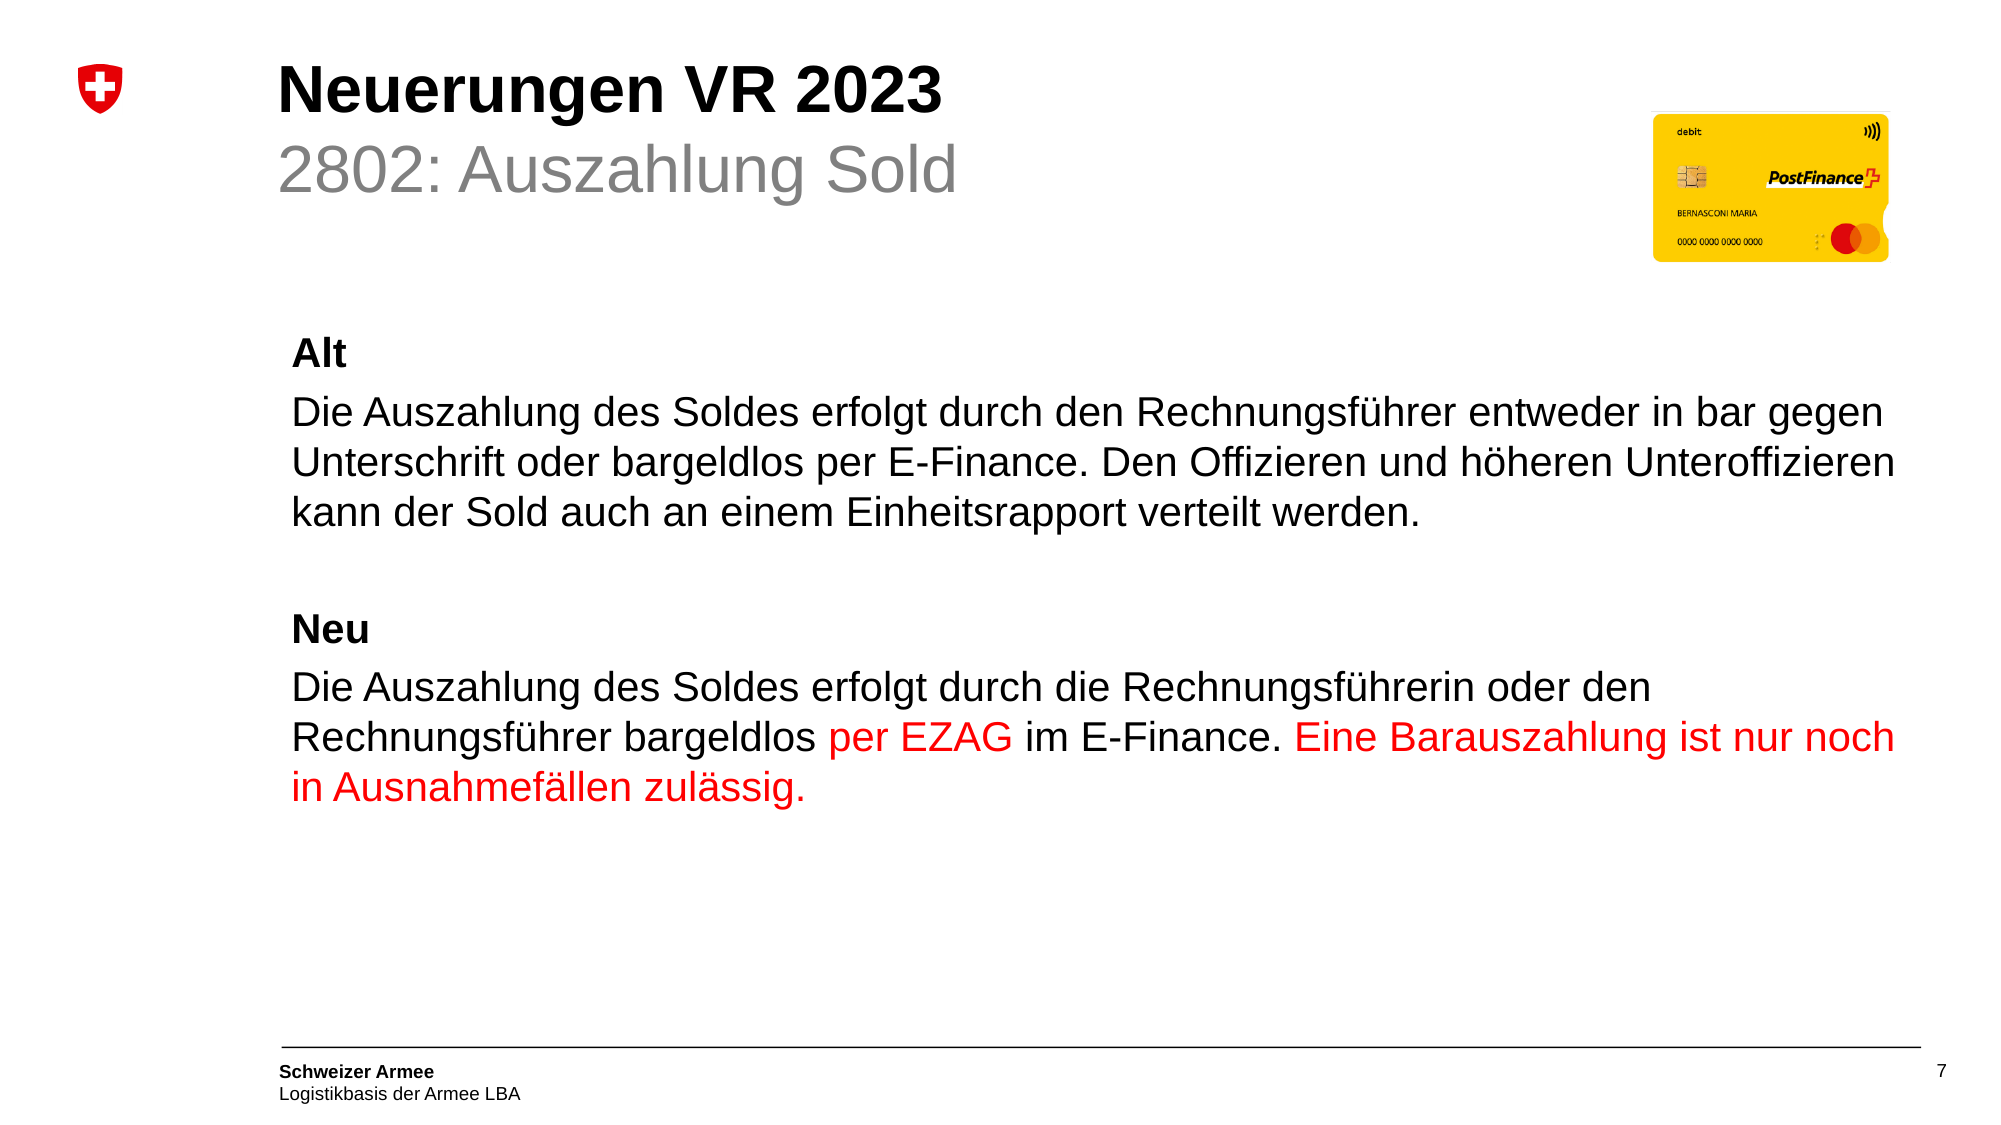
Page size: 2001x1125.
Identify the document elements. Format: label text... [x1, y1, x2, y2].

picture [1651, 101, 1910, 277]
list Alt Die Auszahlung des Soldes erfolgt durch den Rechnungsführer entweder in bar gegen Unterschrift oder bargeldlos per E-Finance. Den Offizieren und höheren Unteroffizieren kann der Sold auch an einem Einheitsrapport verteilt werden. Neu Die Auszahlung des Soldes erfolgt durch die Rechnungsführerin oder den Rechnungsführer bargeldlos per EZAG im E-Finance. Eine Barauszahlung ist nur noch in Ausnahmefällen zulässig. [290, 326, 1910, 983]
title Neuerungen VR 2023 2802: Auszahlung Sold [277, 45, 1910, 209]
picture [78, 64, 123, 115]
